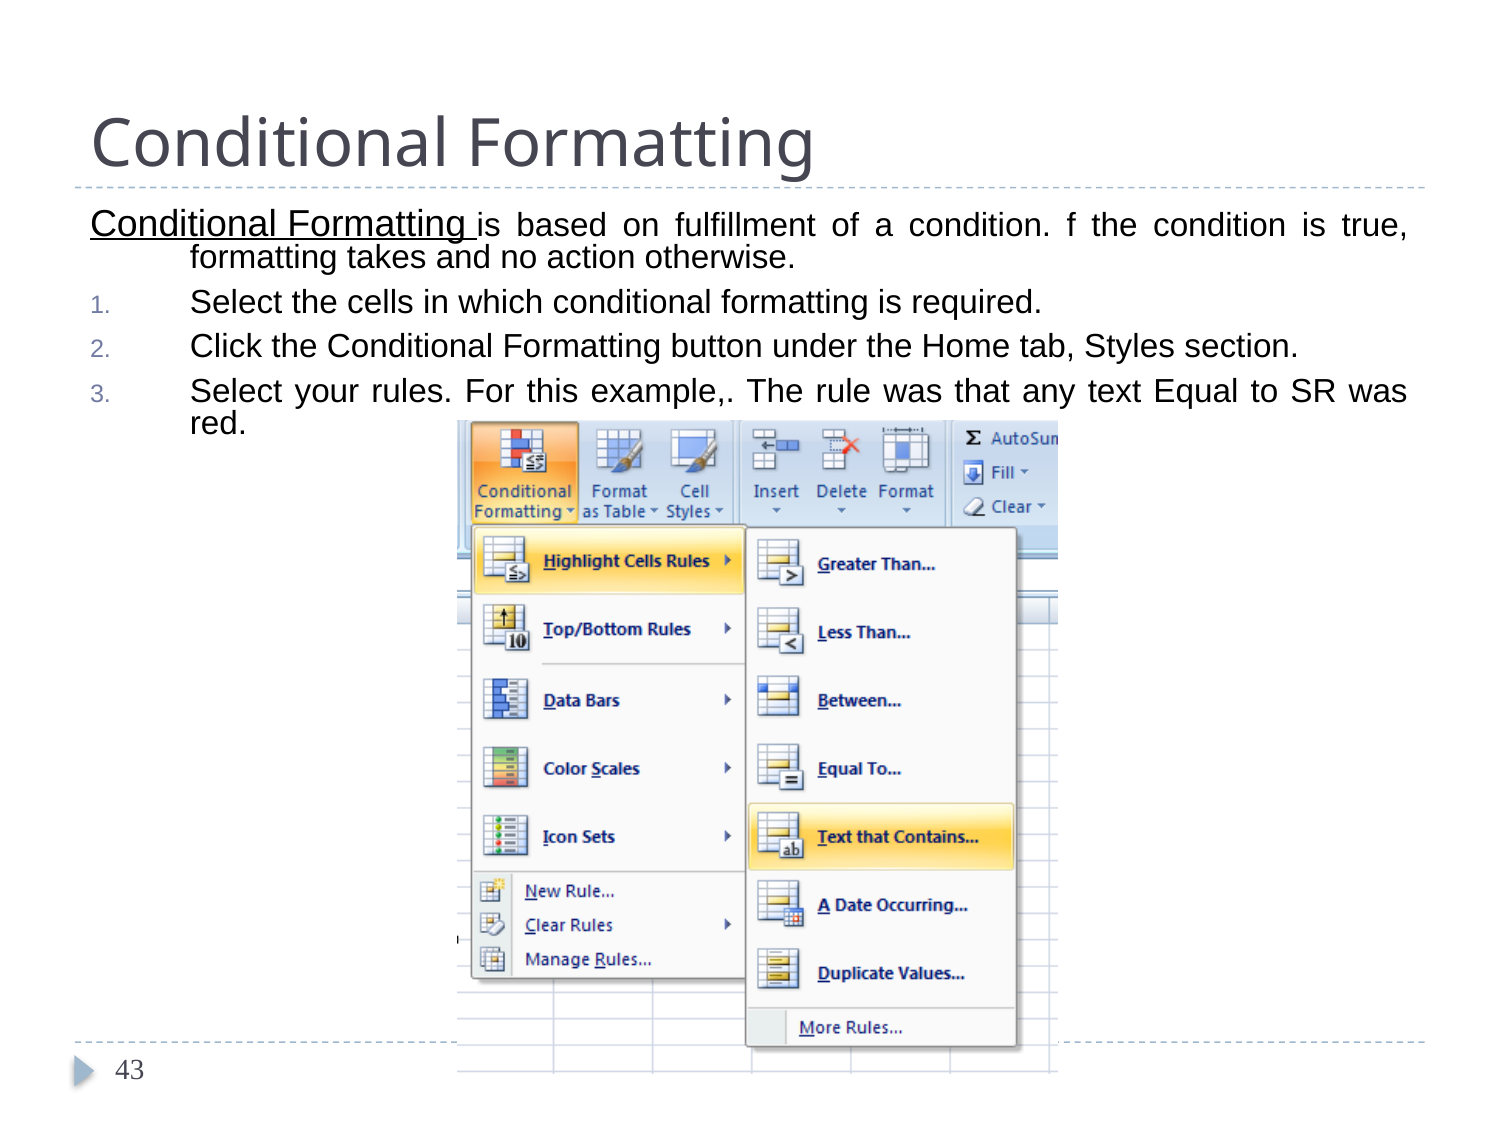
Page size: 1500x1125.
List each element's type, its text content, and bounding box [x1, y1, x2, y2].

list Conditional Formatting is based on fulfillment of a condition. f the condition is true, formatting takes and no action otherwise. Select the cells in which conditional formatting is required. Click the Conditional Formatting button under the Home tab, Styles section. Select your rules. For this example,. The rule was that any text Equal to SR was red. [74, 199, 1426, 1011]
slide_number 43 [100, 1042, 426, 1103]
title Conditional Formatting [74, 24, 1426, 188]
picture [456, 420, 1058, 1074]
